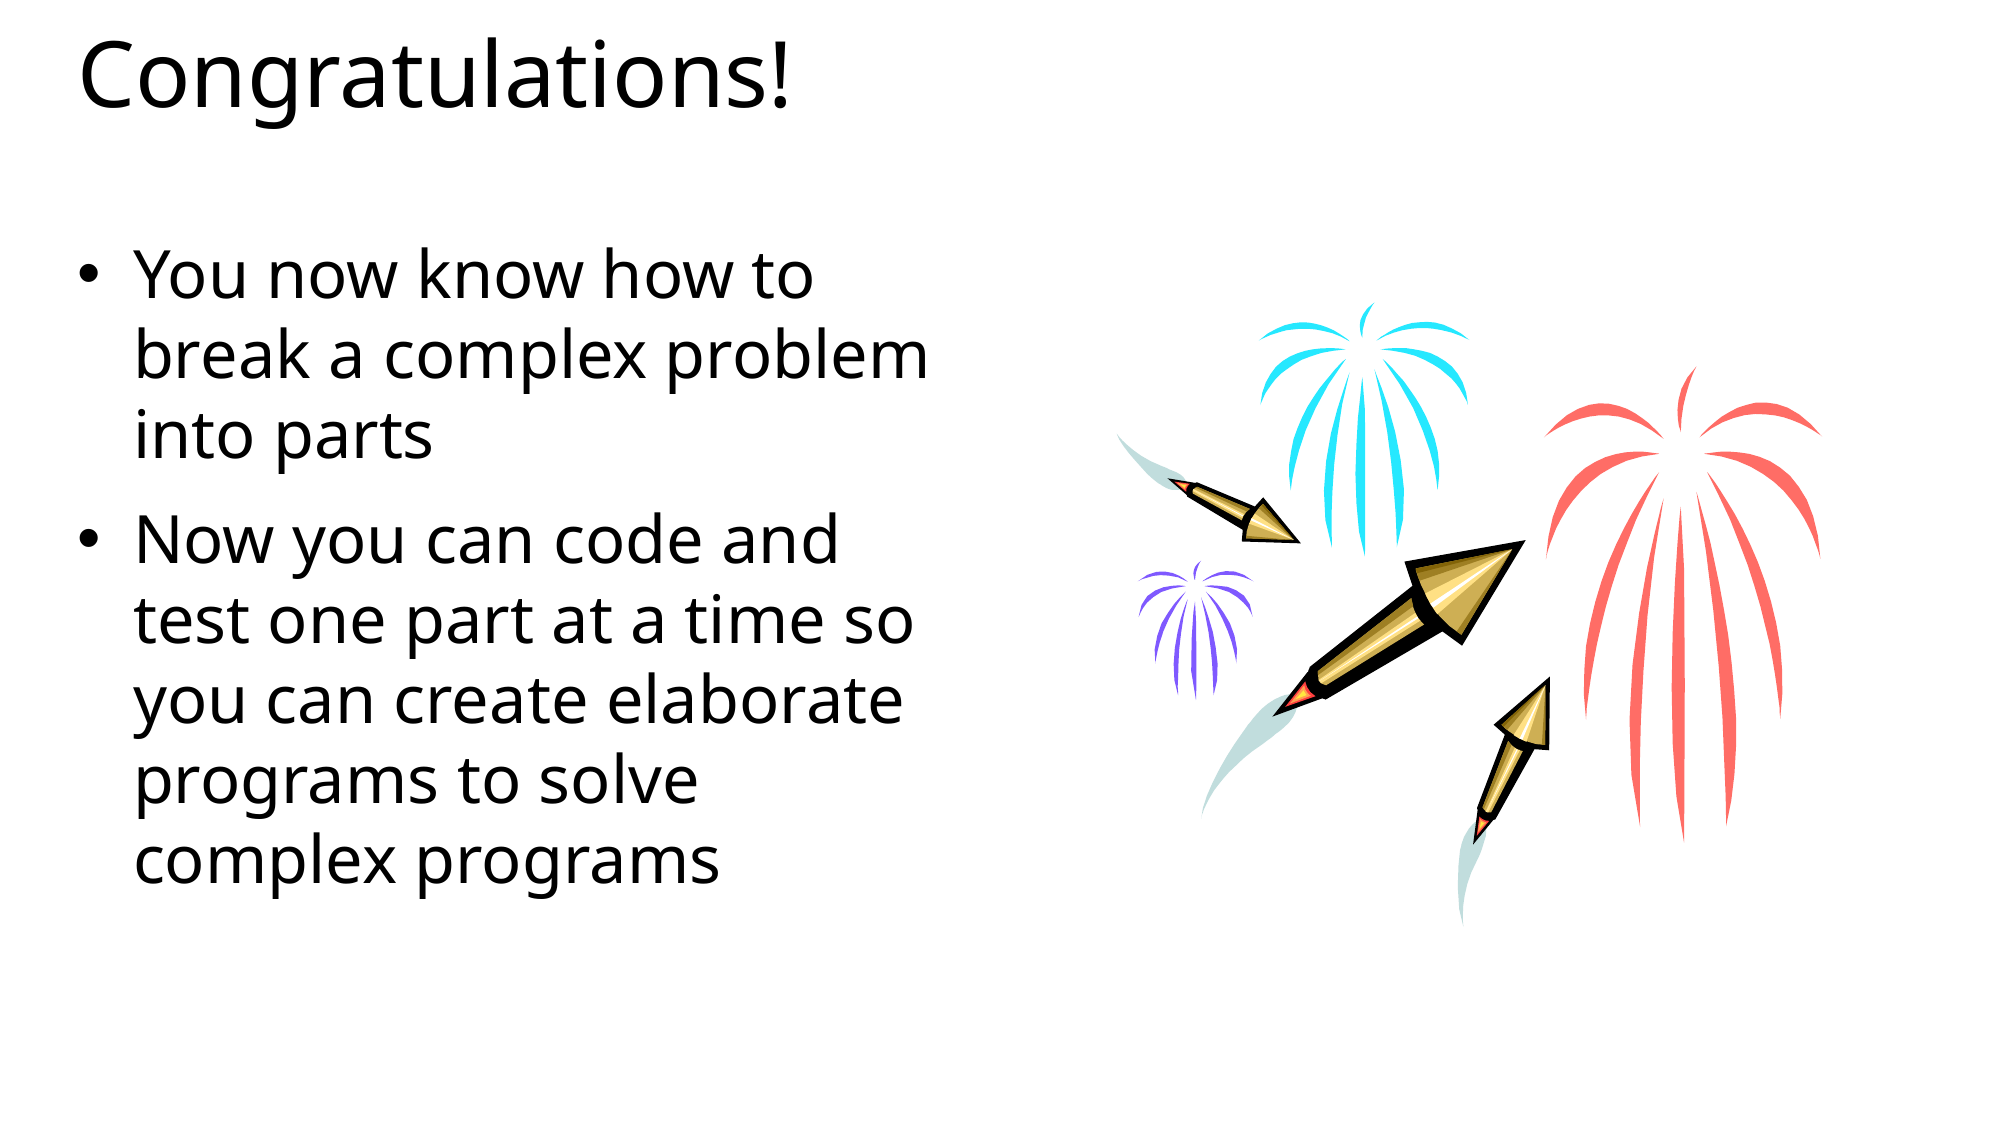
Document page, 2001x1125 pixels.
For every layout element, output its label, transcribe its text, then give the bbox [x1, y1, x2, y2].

list You now know how to break a complex problem into parts Now you can code and test one part at a time so you can create elaborate programs to solve complex programs [62, 224, 984, 1038]
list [1116, 298, 1823, 927]
title Congratulations! [62, 29, 1953, 205]
